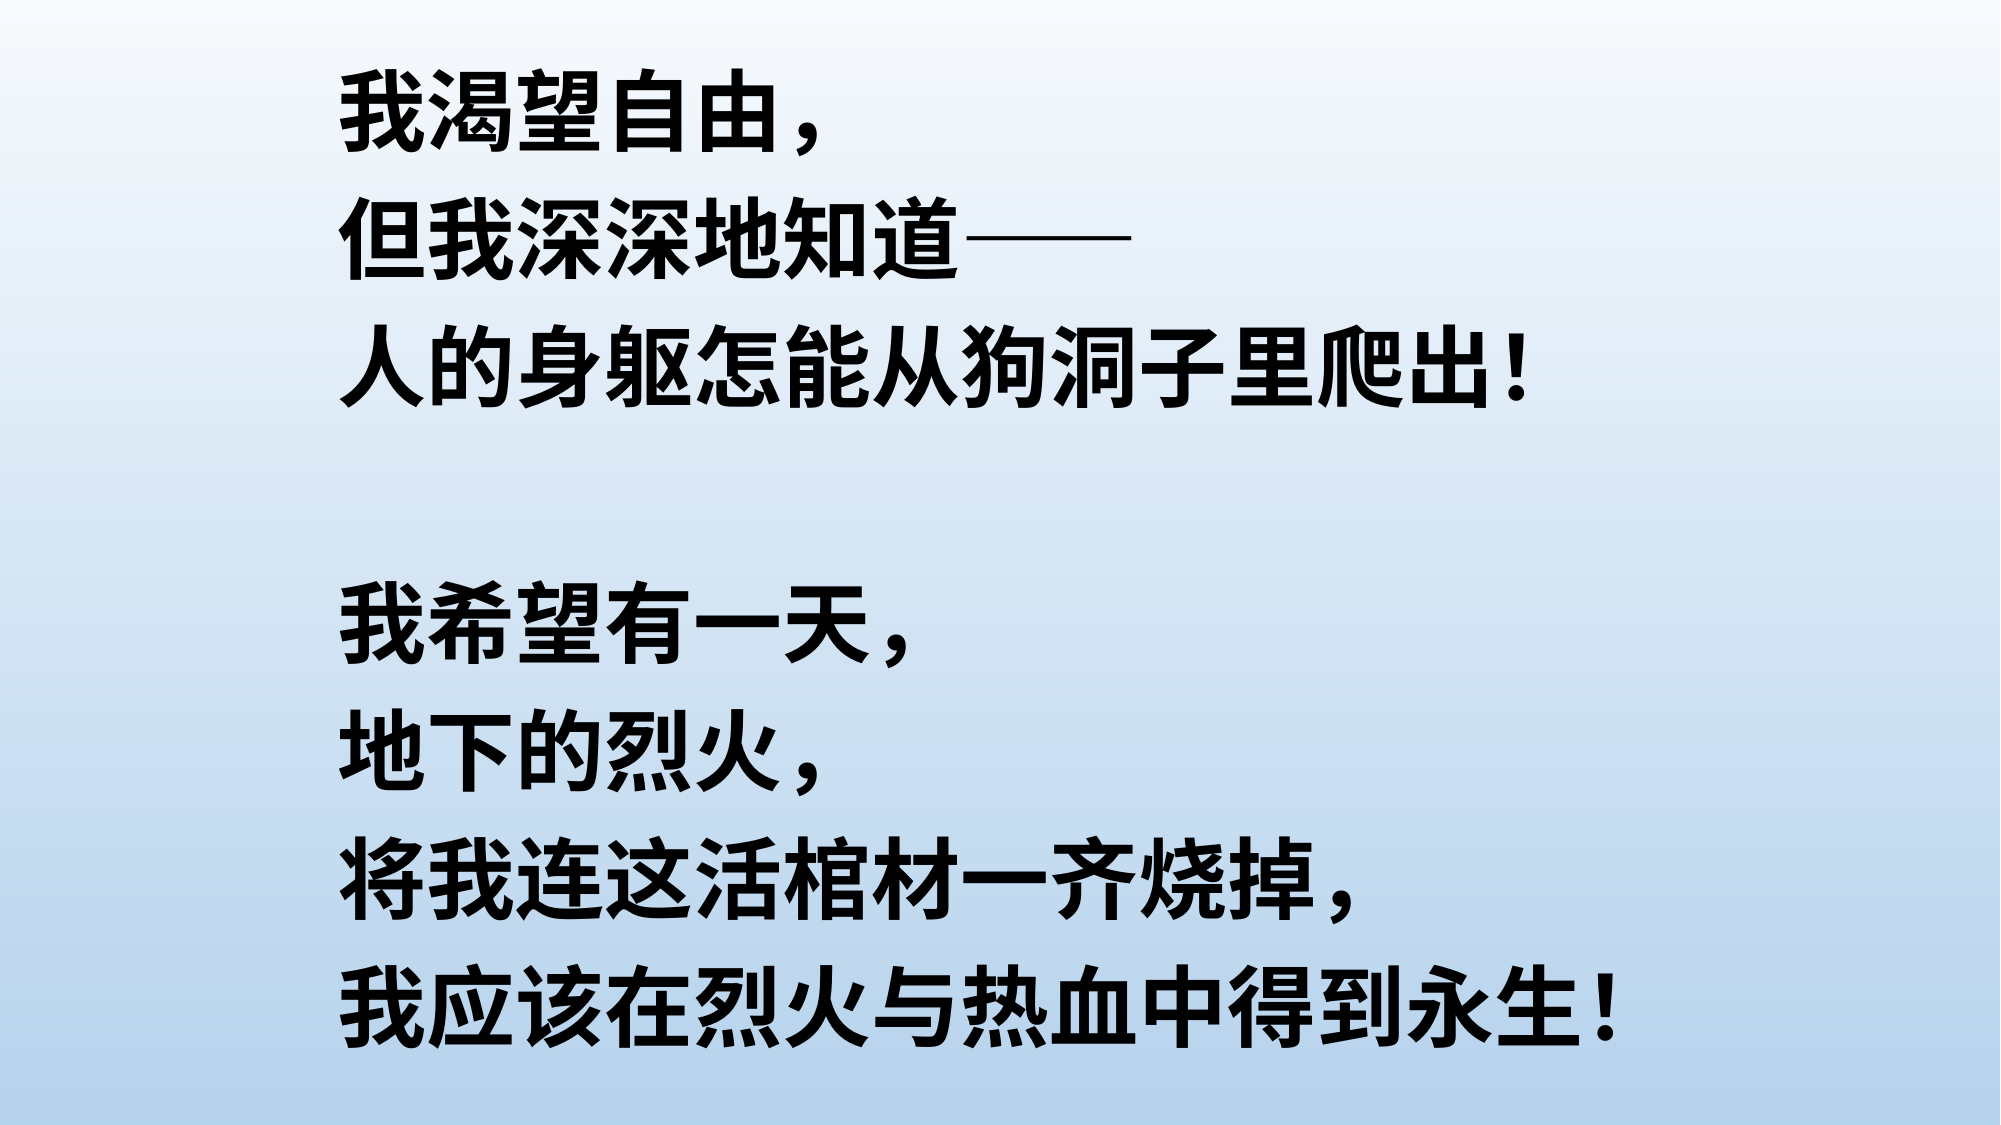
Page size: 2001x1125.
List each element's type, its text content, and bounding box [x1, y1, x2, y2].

text_box 我渴望自由， 但我深深地知道—— 人的身躯怎能从狗洞子里爬出！ 我希望有一天， 地下的烈火， 将我连这活棺材一齐烧掉， 我应该在烈火与热血中得到永生！ [322, 27, 1835, 1066]
